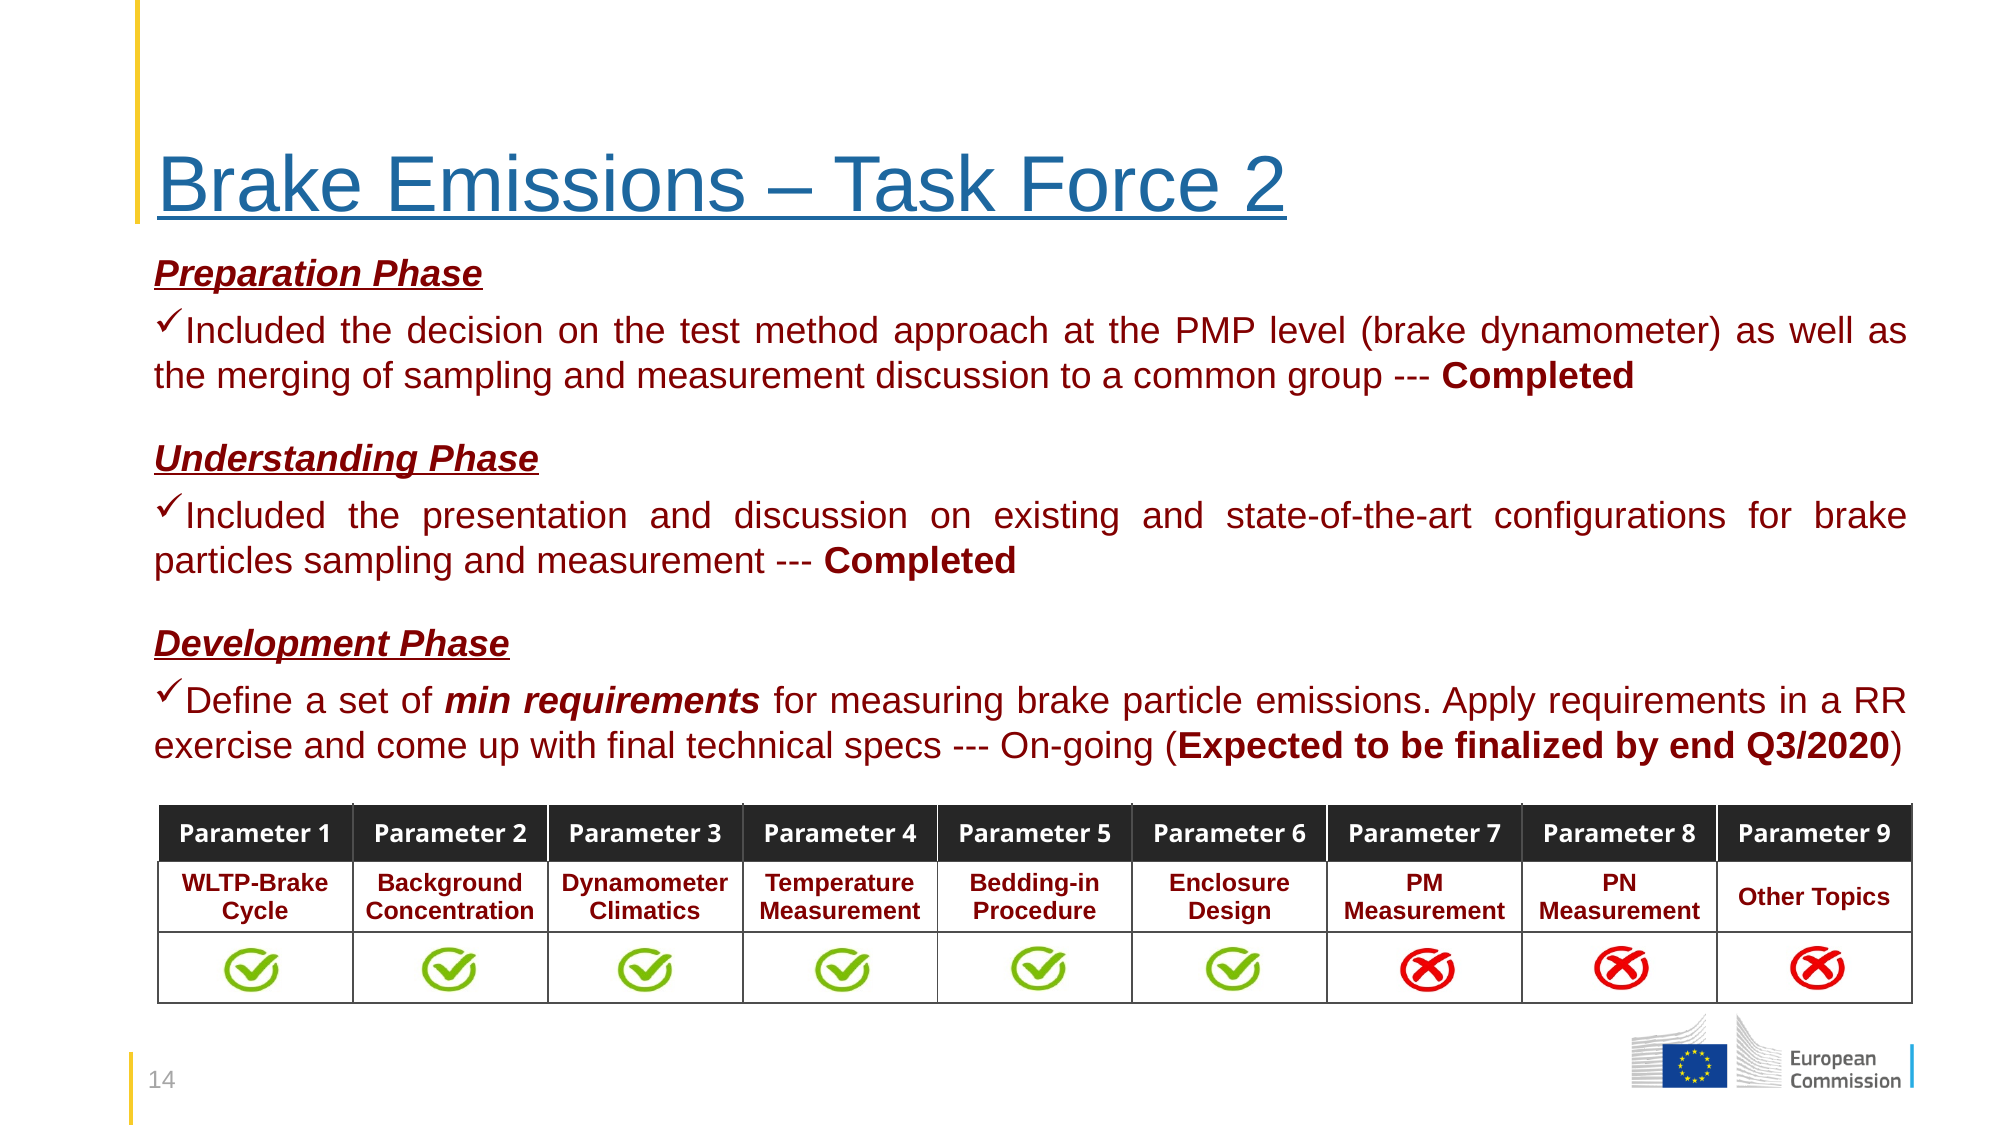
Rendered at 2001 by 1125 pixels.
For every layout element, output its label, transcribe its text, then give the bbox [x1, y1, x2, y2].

table_header Parameter 5 [938, 805, 1131, 861]
table_header Parameter 8 [1523, 805, 1716, 861]
picture [413, 936, 479, 1002]
table_cell [1523, 933, 1716, 1002]
table_cell PN Measurement [1523, 862, 1716, 931]
table_cell [549, 933, 742, 1002]
table_cell [744, 933, 937, 1002]
picture [1003, 935, 1069, 1001]
table_header Parameter 4 [744, 805, 937, 861]
table_cell Background Concentration [354, 862, 547, 931]
picture [1631, 1013, 1915, 1091]
table_header Parameter 3 [549, 805, 742, 861]
table_cell PM Measurement [1328, 862, 1521, 931]
table_cell [938, 933, 1131, 1002]
table_header Parameter 9 [1718, 805, 1911, 861]
table_cell Enclosure Design [1133, 862, 1326, 931]
picture [1198, 936, 1264, 1001]
table_cell Other Topics [1718, 862, 1911, 931]
table_header Parameter 2 [354, 805, 547, 861]
list Preparation Phase Included the decision on the test method approach at the PMP level (brake dynamometer) as well as the merging of sampling and measurement discussion to a common group --- Completed Understanding Phase Included the presentation and discussion on existing and state-of-the-art configurations for brake particles sampling and measurement --- Completed Development Phase Define a set of min requirements for measuring brake particle emissions. Apply requirements in a RR exercise and come up with final technical specs --- On-going (Expected to be finalized by end Q3/2020) [139, 241, 1923, 781]
table_cell [1328, 933, 1521, 1002]
table_cell [354, 933, 547, 1002]
table_header Parameter 1 [159, 805, 352, 861]
picture [609, 937, 675, 1003]
table_cell Temperature Measurement [744, 862, 937, 931]
picture [807, 937, 873, 1003]
table_cell [1133, 933, 1326, 1002]
table_cell Dynamometer Climatics [549, 862, 742, 931]
picture [1396, 937, 1462, 1003]
table_header Parameter 6 [1133, 805, 1326, 861]
table_cell Bedding-in Procedure [938, 862, 1131, 931]
picture [1786, 935, 1852, 1000]
table_cell [1718, 933, 1911, 1002]
title Brake Emissions – Task Force 2 [142, 100, 1959, 229]
picture [216, 937, 282, 1003]
table_cell [159, 933, 352, 1002]
table_cell WLTP-Brake Cycle [159, 862, 352, 931]
table_header Parameter 7 [1328, 805, 1521, 861]
picture [1590, 935, 1656, 1000]
